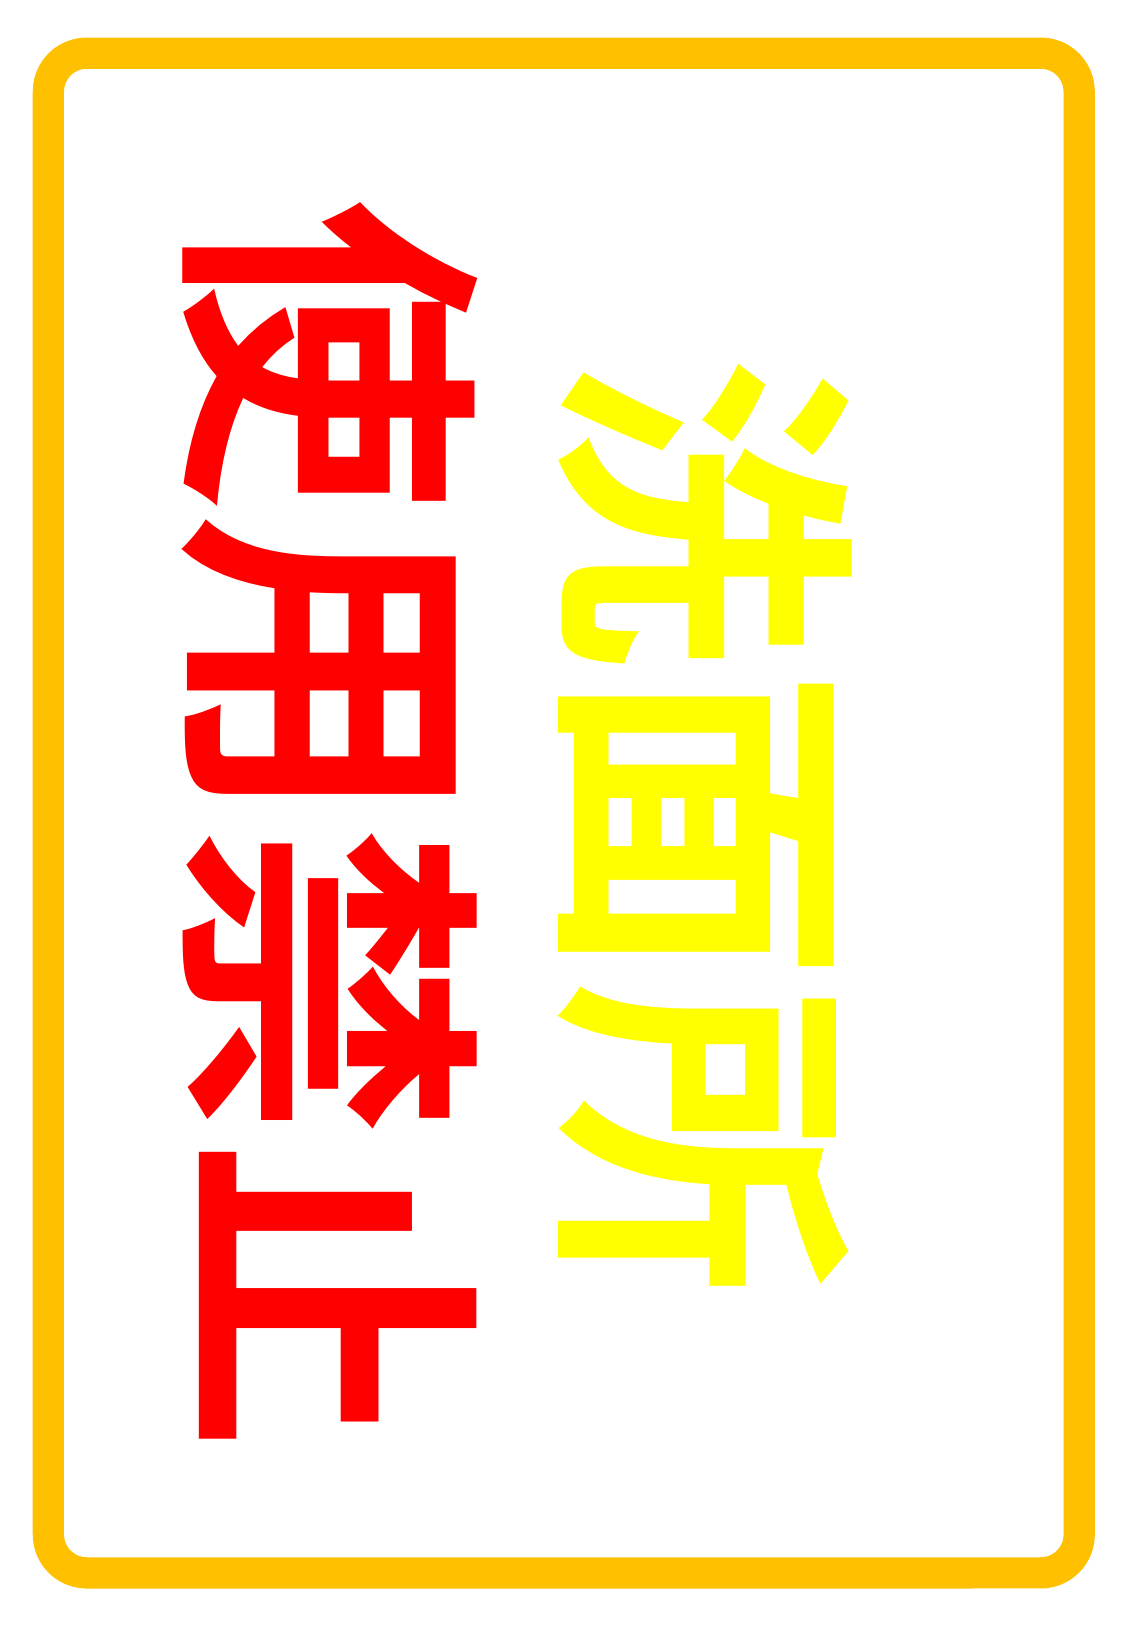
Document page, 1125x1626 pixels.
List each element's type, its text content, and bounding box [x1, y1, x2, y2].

text_box 洗面所 使用禁止 [141, 37, 930, 1614]
text_box [930, 51, 1082, 1575]
text_box [46, 51, 141, 1576]
